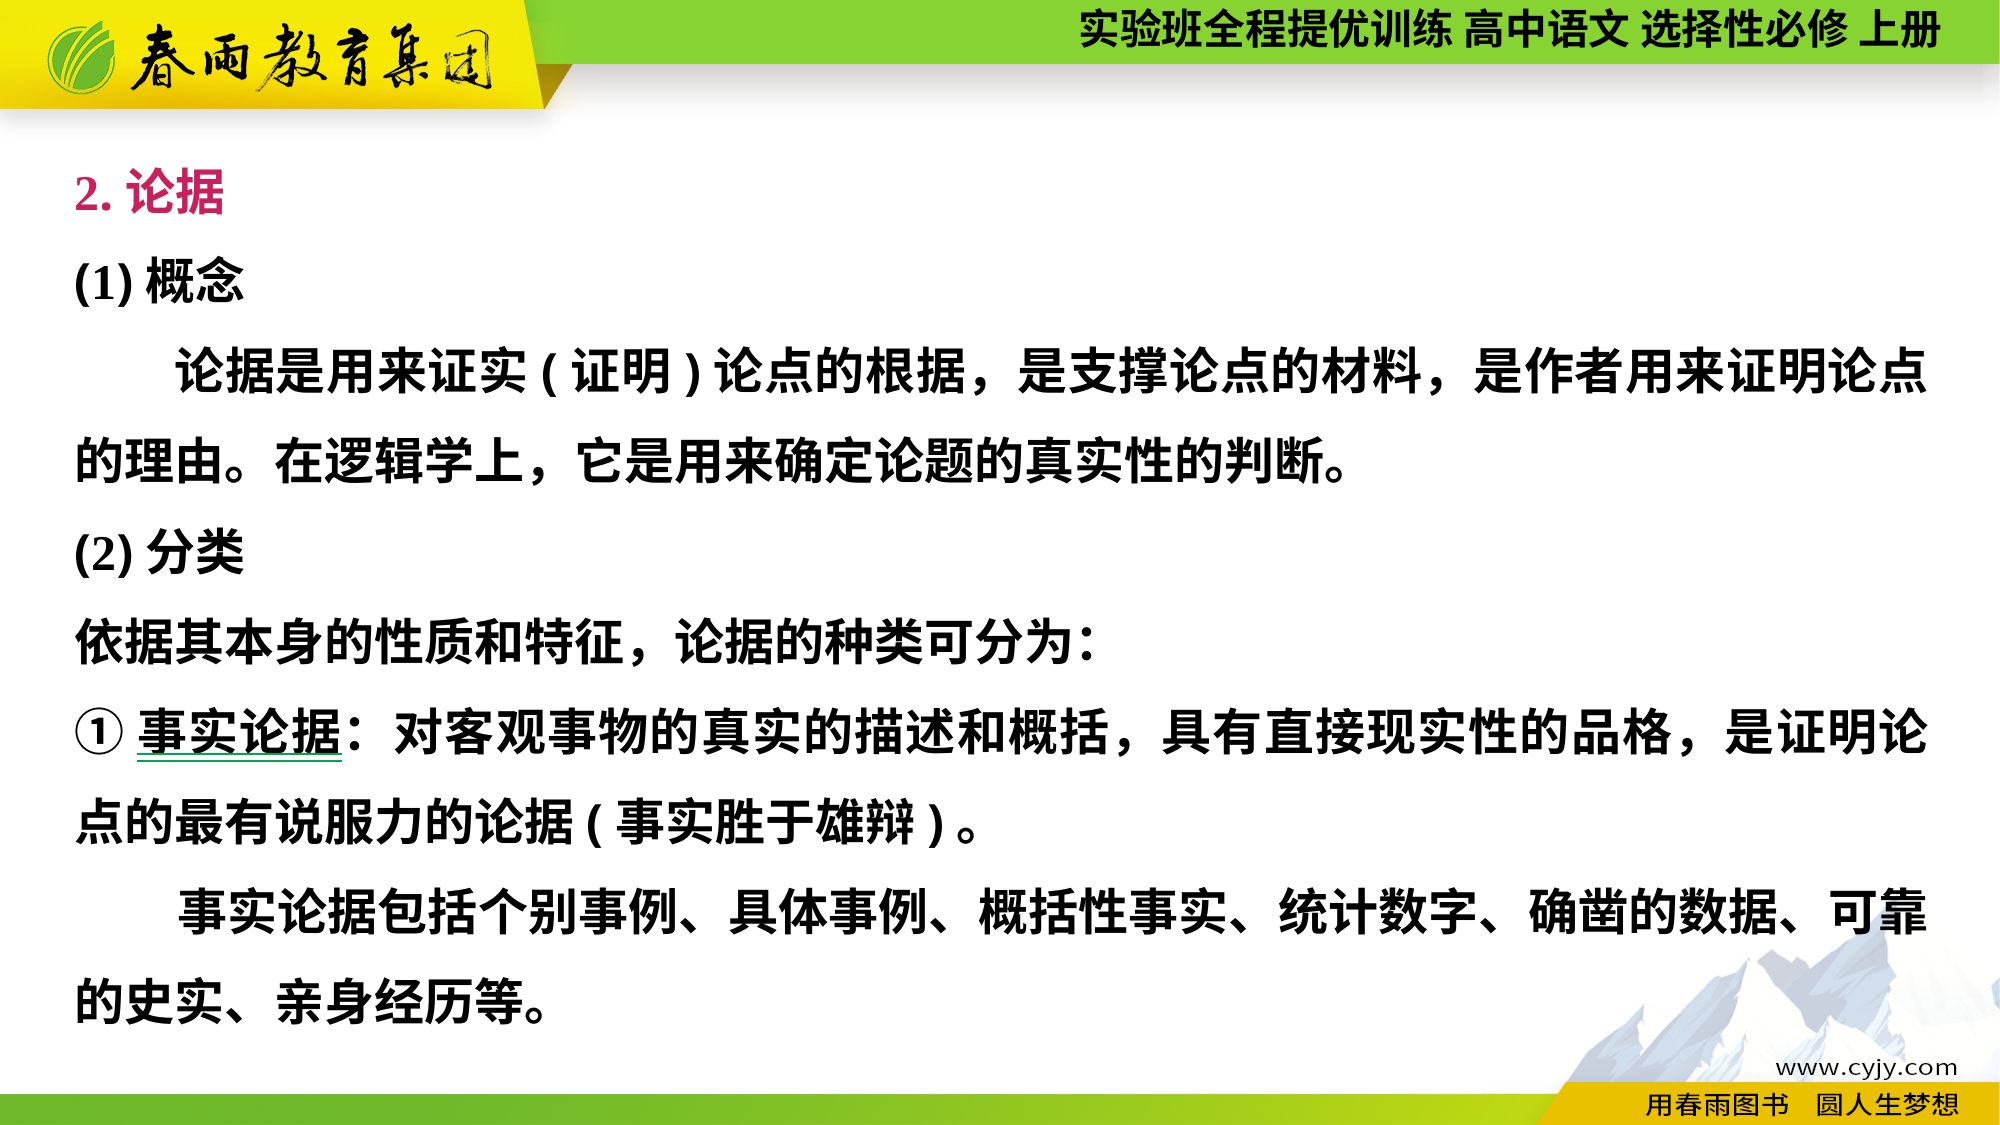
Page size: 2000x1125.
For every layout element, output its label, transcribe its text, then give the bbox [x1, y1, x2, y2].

list 2.论据 (1)概念 论据是用来证实(证明)论点的根据，是支撑论点的材料，是作者用来证明论点的理由。在逻辑学上，它是用来确定论题的真实性的判断。 (2)分类 依据其本身的性质和特征，论据的种类可分为： ①事实论据：对客观事物的真实的描述和概括，具有直接现实性的品格，是证明论点的最有说服力的论据(事实胜于雄辩)。 事实论据包括个别事例、具体事例、概括性事实、统计数字、确凿的数据、可靠的史实、亲身经历等。 [59, 122, 1944, 1047]
picture [0, 0, 2000, 1125]
